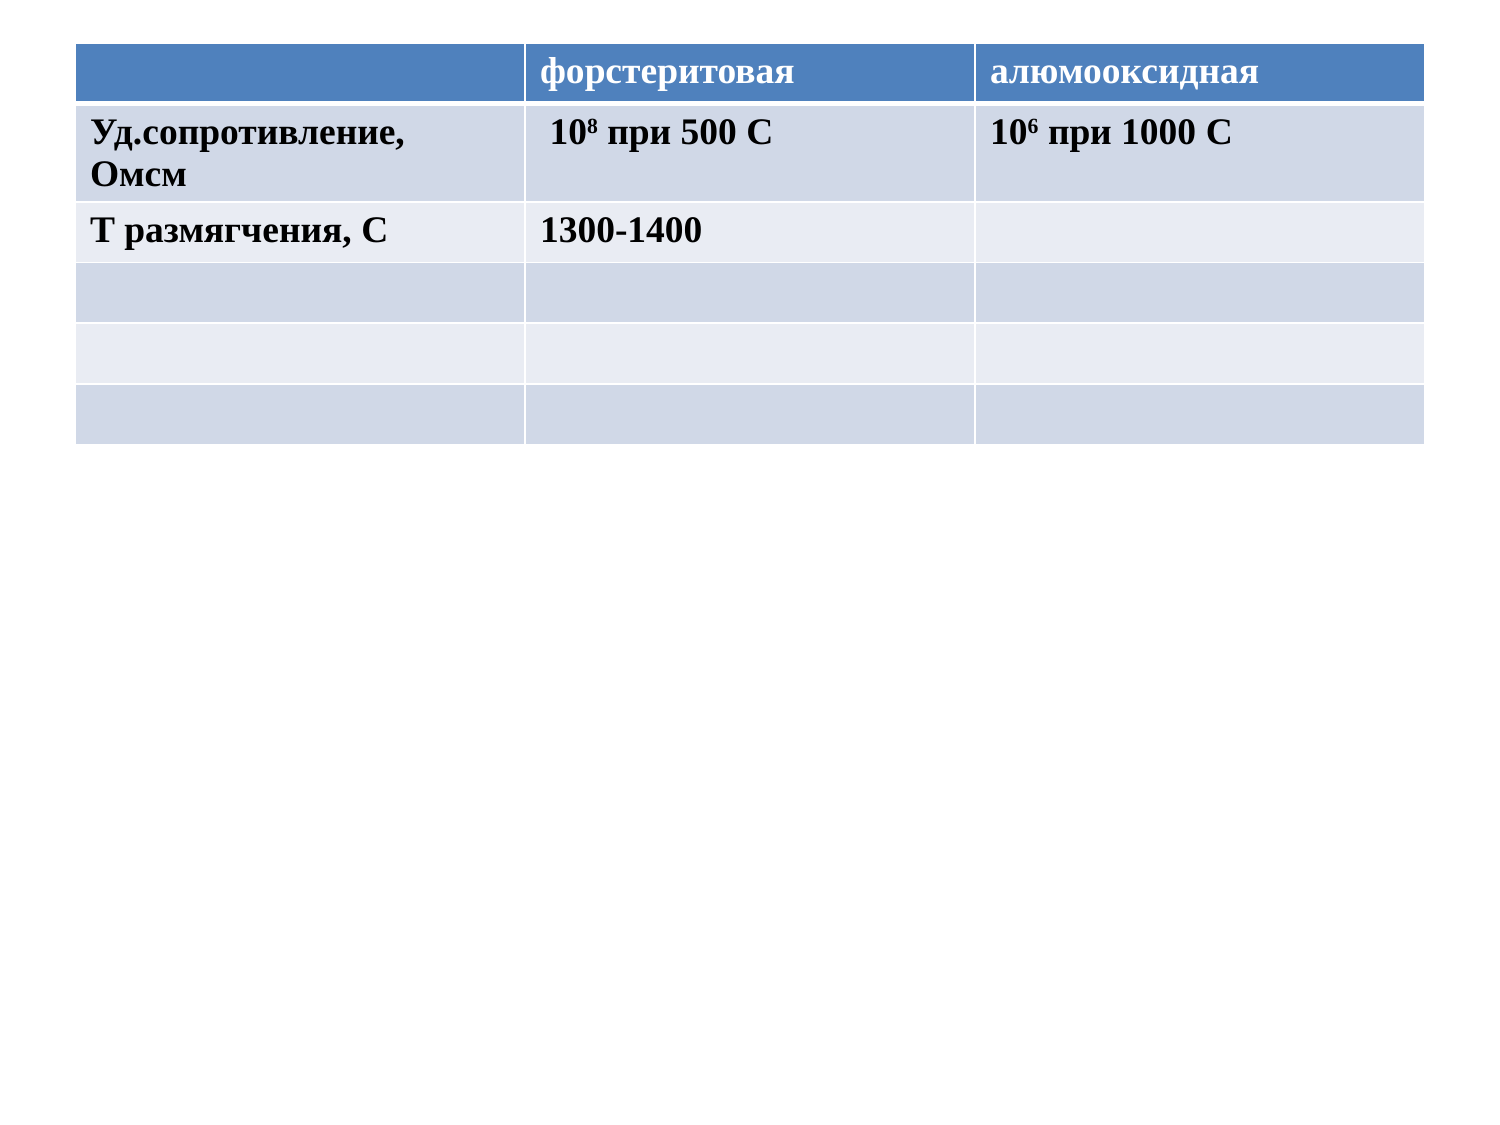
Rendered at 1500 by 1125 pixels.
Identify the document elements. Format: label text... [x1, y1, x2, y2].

table_cell [76, 324, 524, 383]
table_cell [526, 263, 974, 322]
table_cell 108 при 500 С [526, 106, 974, 201]
table_cell [976, 263, 1424, 322]
table_cell [76, 385, 524, 444]
table_cell 1300-1400 [526, 203, 974, 262]
table_cell [526, 324, 974, 383]
table_cell [976, 385, 1424, 444]
table_cell [976, 203, 1424, 262]
table_header форстеритовая [526, 44, 974, 101]
table_cell [526, 385, 974, 444]
table_cell [976, 324, 1424, 383]
table_cell 106 при 1000 С [976, 106, 1424, 201]
table_cell [76, 263, 524, 322]
table_cell Уд.сопротивление, Омсм [76, 106, 524, 201]
table_header [76, 44, 524, 101]
table_cell Т размягчения, С [76, 203, 524, 262]
table_header алюмооксидная [976, 44, 1424, 101]
